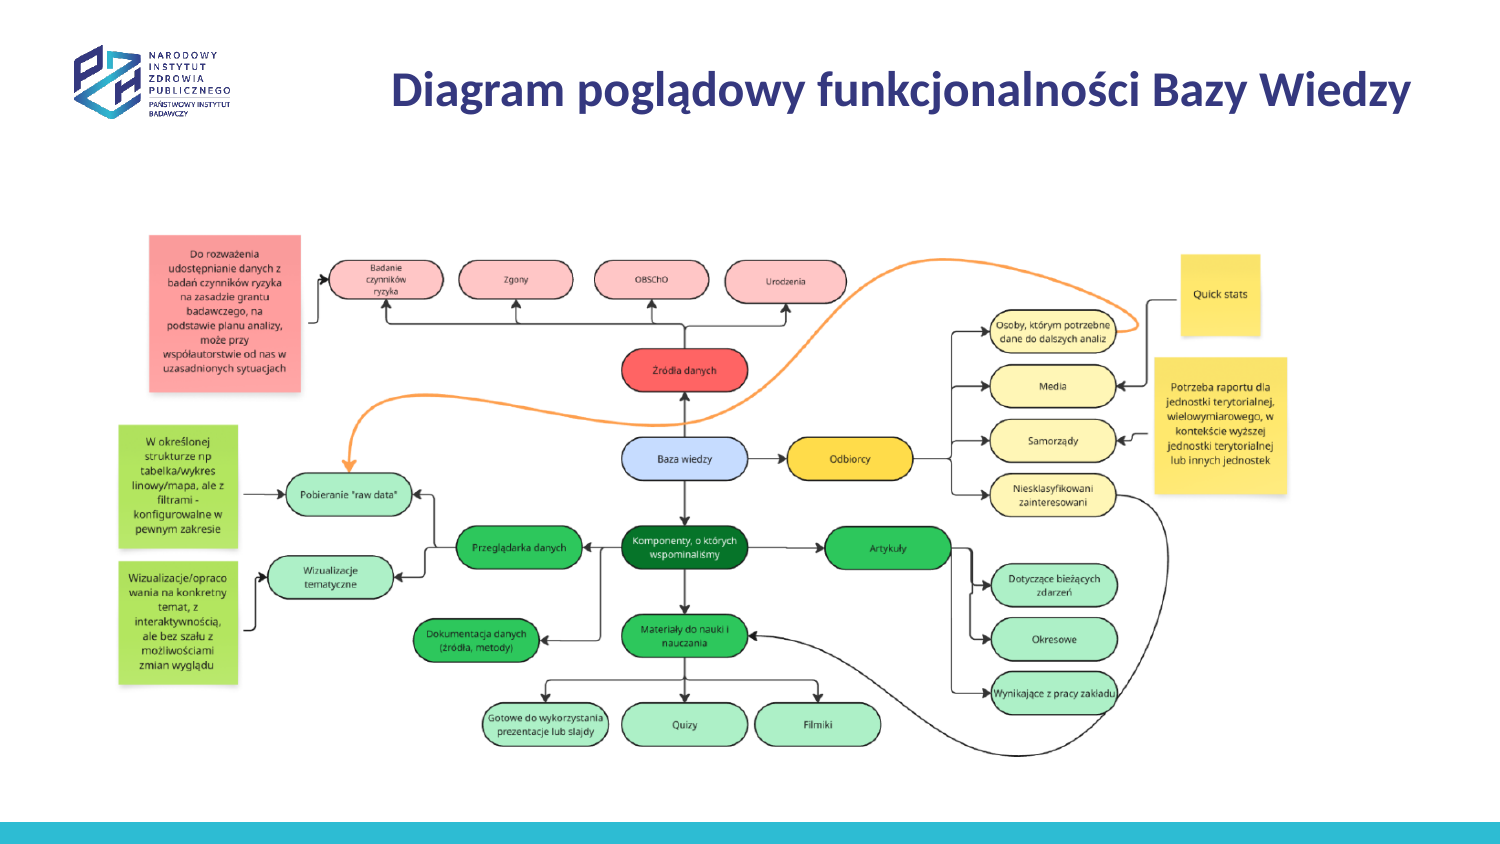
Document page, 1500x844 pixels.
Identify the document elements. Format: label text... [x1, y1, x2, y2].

picture [88, 194, 1300, 777]
title Diagram poglądowy funkcjonalności Bazy Wiedzy [367, 48, 1436, 133]
picture [74, 45, 230, 119]
